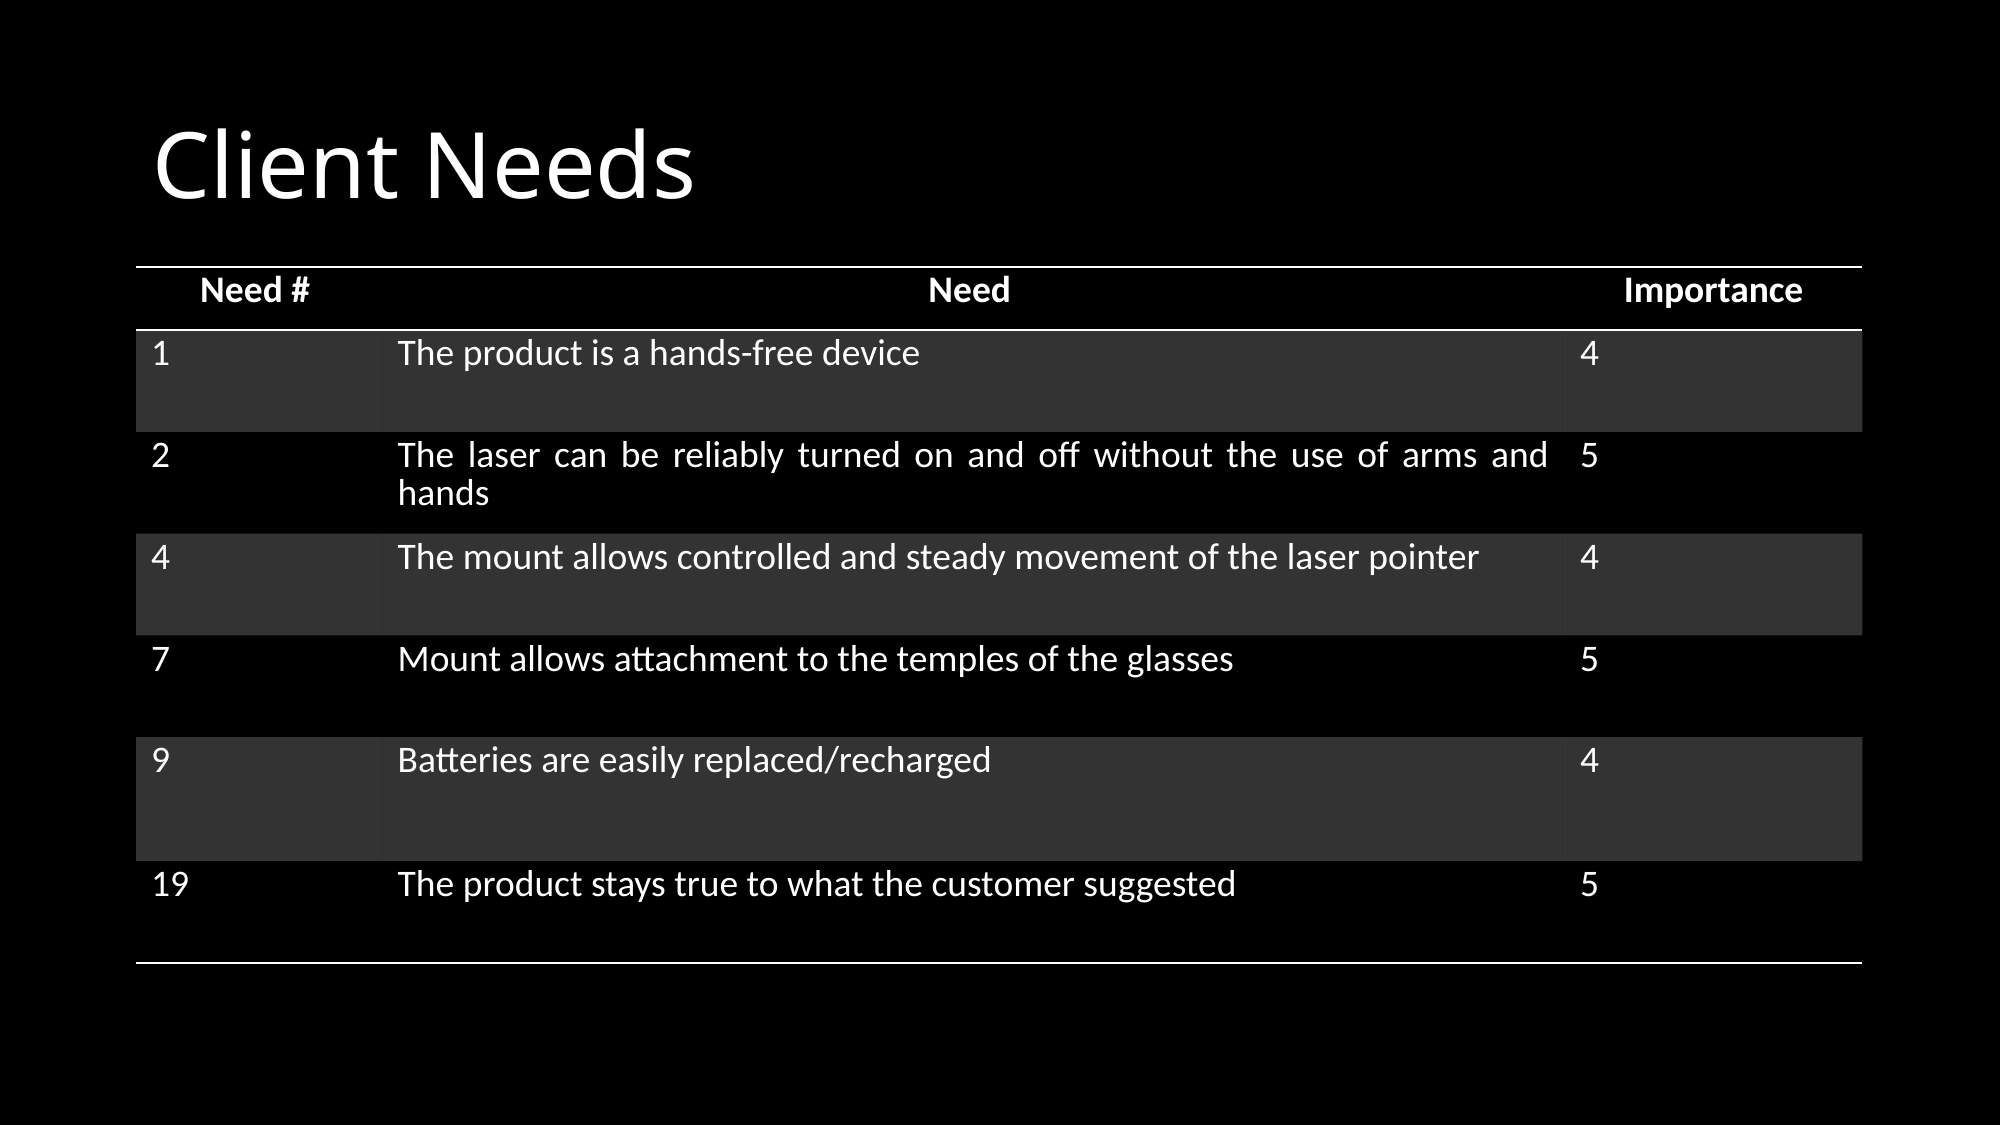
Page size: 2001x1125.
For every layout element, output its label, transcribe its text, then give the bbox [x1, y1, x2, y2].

table_cell The mount allows controlled and steady movement of the laser pointer [383, 534, 1565, 635]
table_header Need [383, 268, 1565, 329]
table_cell 5 [1565, 432, 1862, 534]
table_cell 4 [136, 534, 383, 635]
table_cell Batteries are easily replaced/recharged [383, 737, 1565, 861]
table_header Need # [136, 268, 383, 329]
table_cell The product is a hands-free device [383, 331, 1565, 432]
table_cell Mount allows attachment to the temples of the glasses [383, 635, 1565, 737]
table_cell 4 [1565, 534, 1862, 635]
table_cell 7 [136, 635, 383, 737]
table_cell 4 [1565, 331, 1862, 432]
table_cell 19 [136, 861, 383, 962]
table_header Importance [1565, 268, 1862, 329]
title Client Needs [137, 59, 1863, 278]
table_cell 5 [1565, 861, 1862, 962]
table_cell 9 [136, 737, 383, 861]
table_cell 2 [136, 432, 383, 534]
table_cell The product stays true to what the customer suggested [383, 861, 1565, 962]
table_cell 1 [136, 331, 383, 432]
table_cell 5 [1565, 635, 1862, 737]
table_cell The laser can be reliably turned on and off without the use of arms and hands [383, 432, 1565, 534]
table_cell 4 [1565, 737, 1862, 861]
